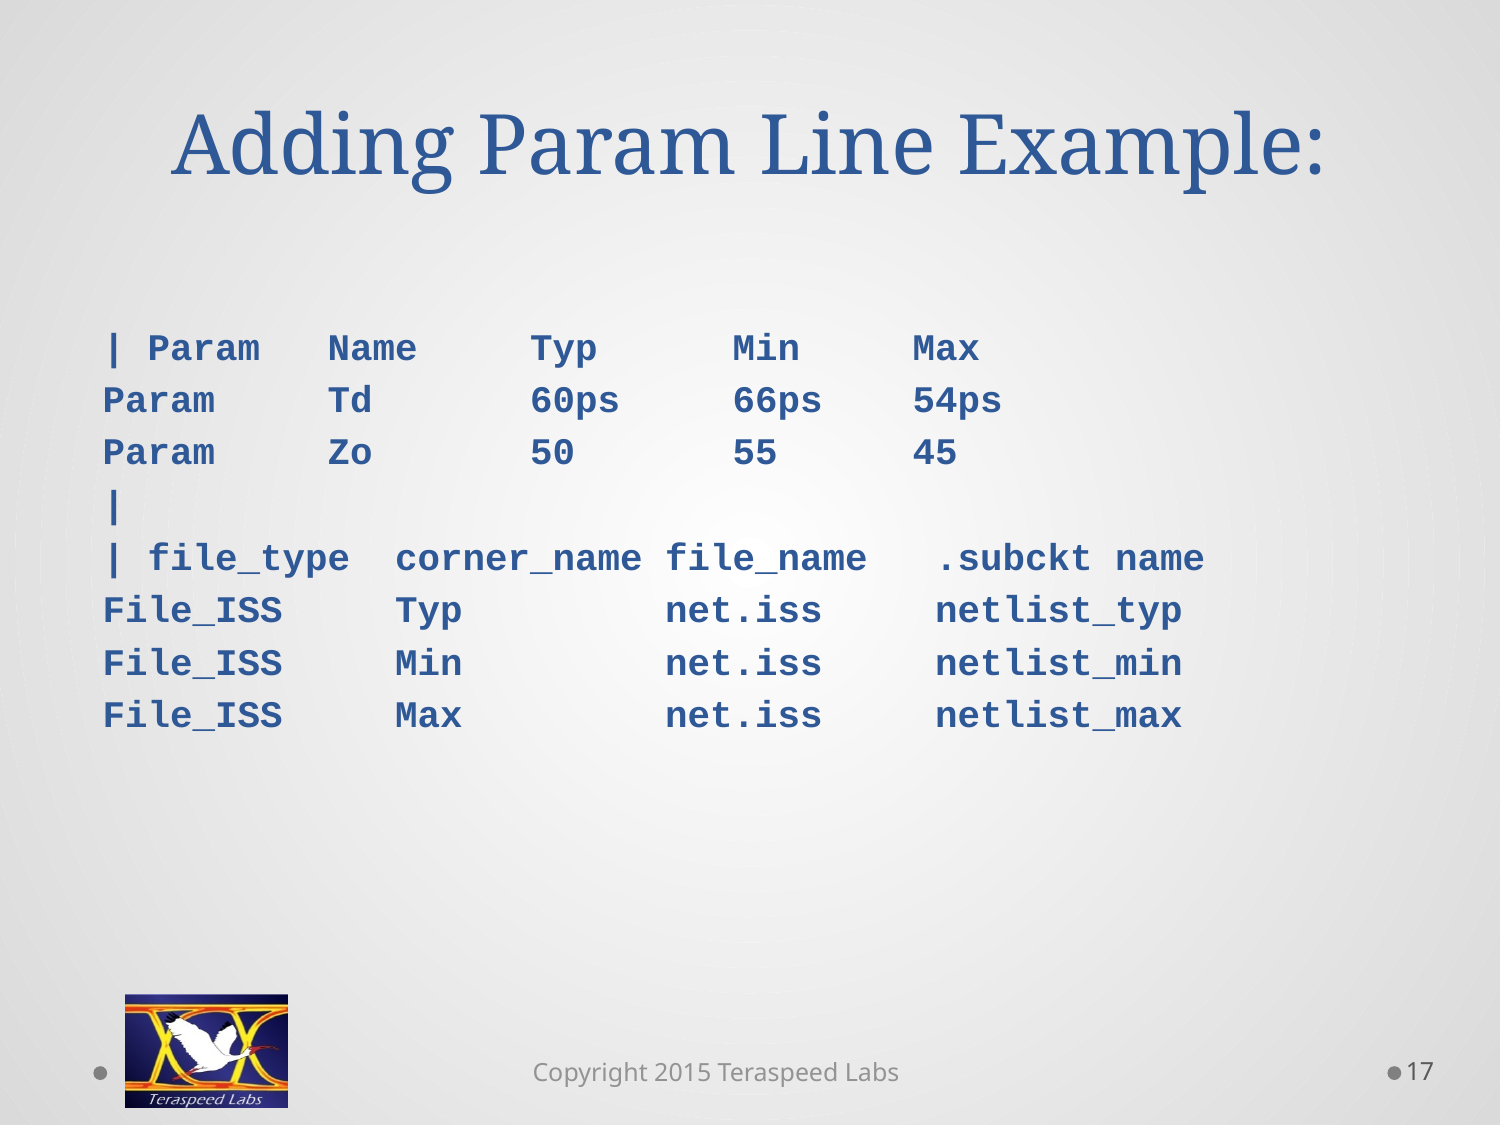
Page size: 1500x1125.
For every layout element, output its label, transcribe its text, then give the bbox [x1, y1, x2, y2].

list | Param Name Typ Min Max Param Td 60ps 66ps 54ps Param Zo 50 55 45 | | file_type corner_name file_name .subckt name File_ISS Typ net.iss netlist_typ File_ISS Min net.iss netlist_min File_ISS Max net.iss netlist_max [87, 262, 1438, 1005]
title Adding Param Line Example: [75, 0, 1425, 263]
picture [125, 1005, 288, 1108]
slide_number 17 [1401, 1042, 1494, 1103]
footer Copyright 2015 Teraspeed Labs [525, 1043, 993, 1103]
